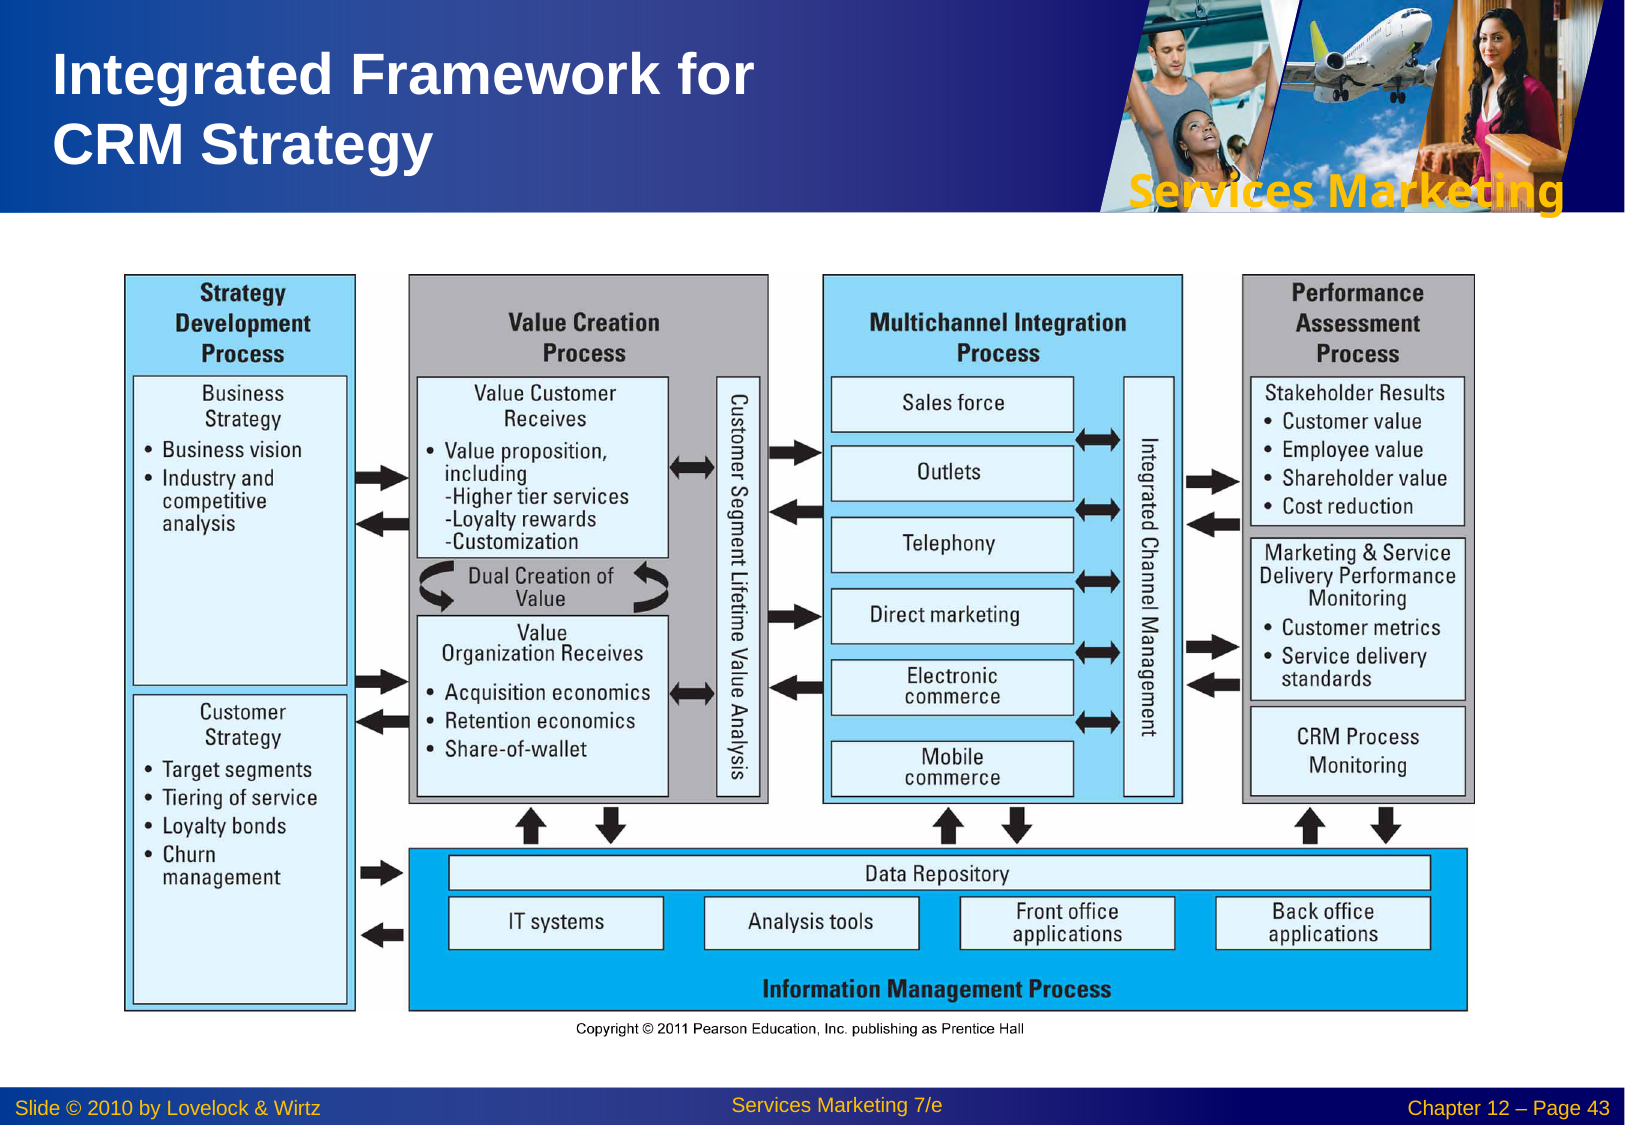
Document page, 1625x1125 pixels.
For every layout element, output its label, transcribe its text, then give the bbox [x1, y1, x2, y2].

picture [1100, 0, 1604, 213]
picture [1546, 187, 1556, 202]
text_box Integrated Framework for CRM Strategy [37, 37, 1088, 175]
picture [1162, 186, 1172, 192]
picture [124, 274, 1475, 1049]
